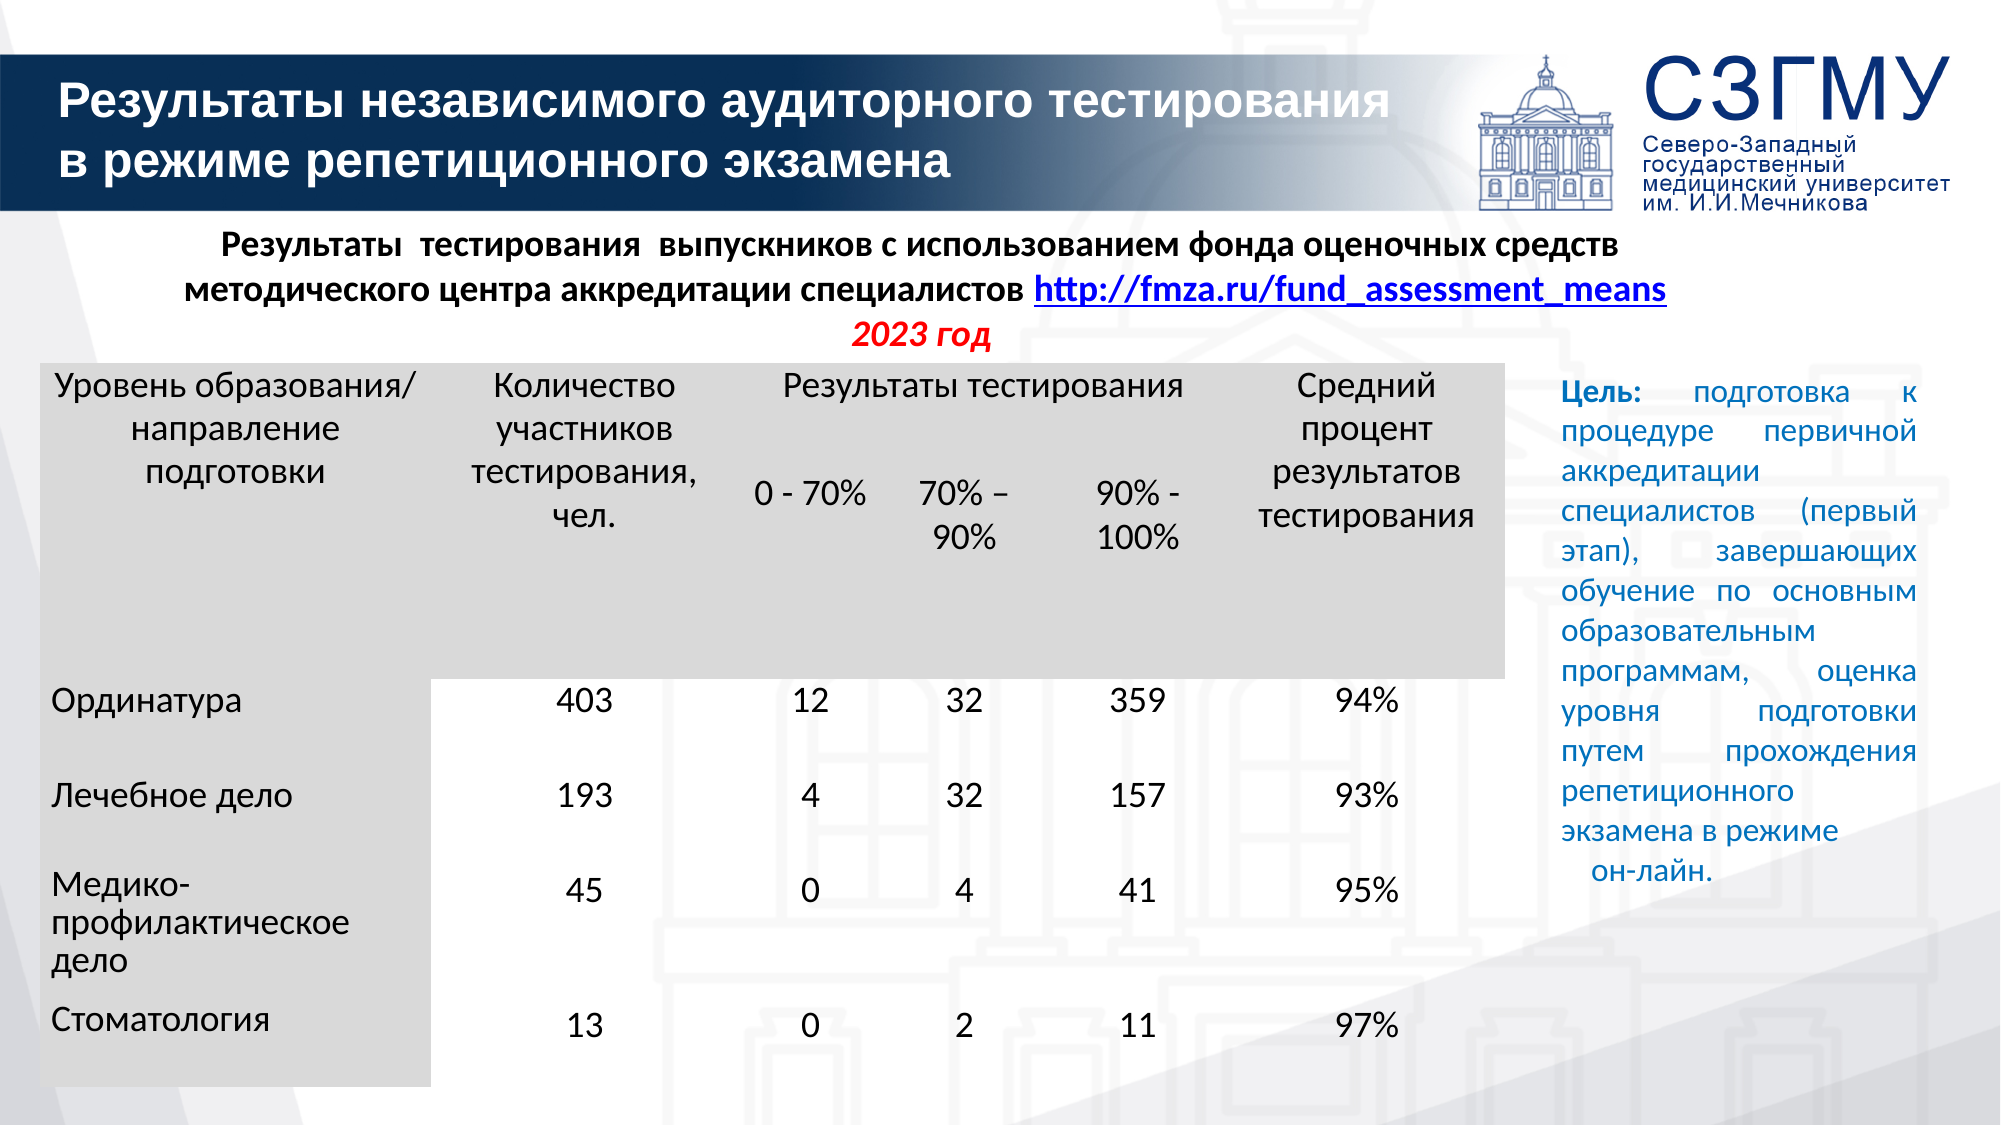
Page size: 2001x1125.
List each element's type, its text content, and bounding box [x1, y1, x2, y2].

table_cell 70% – 90% [882, 472, 1046, 679]
table_cell 4 [739, 774, 882, 868]
table_cell Медико-профилактическое дело [40, 868, 431, 1003]
table_cell 0 - 70% [739, 472, 882, 679]
table_cell Стоматология [40, 1003, 431, 1087]
table_cell 0 [739, 1003, 882, 1087]
table_cell 45 [431, 868, 739, 1003]
table_cell 41 [1046, 868, 1229, 1003]
table_cell 32 [882, 679, 1046, 774]
table_cell 94% [1229, 679, 1505, 774]
table_cell 93% [1229, 774, 1505, 868]
text_box Результаты тестирования выпускников с использованием фонда оценочных средств методического центра аккредитации специалистов http://fmza.ru/fund_assessment_means 2023 год [40, 211, 1802, 362]
table_cell 97% [1229, 1003, 1505, 1087]
table_cell 0 [739, 868, 882, 1003]
picture [0, 0, 2001, 1125]
table_cell 32 [882, 774, 1046, 868]
table_cell 193 [431, 774, 739, 868]
table_cell 4 [882, 868, 1046, 1003]
table_cell 95% [1229, 868, 1505, 1003]
table_cell 90% - 100% [1046, 472, 1229, 679]
title Результаты независимого аудиторного тестирования в режиме репетиционного экзамена [42, 64, 1408, 190]
table_header Средний процент результатов тестирования [1229, 363, 1505, 679]
table_cell 2 [882, 1003, 1046, 1087]
table_cell Лечебное дело [40, 774, 431, 868]
table_cell Ординатура [40, 679, 431, 774]
table_header Количество участников тестирования, чел. [431, 363, 739, 679]
table_header Результаты тестирования [739, 363, 1229, 472]
table_cell 359 [1046, 679, 1229, 774]
text_box Цель: подготовка к процедуре первичной аккредитации специалистов (первый этап), завершающих обучение по основным образовательным программам, оценка уровня подготовки путем прохождения репетиционного экзамена в режиме он-лайн. [1546, 361, 1933, 895]
table_header Уровень образования/ направление подготовки [40, 363, 431, 679]
table_cell 11 [1046, 1003, 1229, 1087]
table_cell 13 [431, 1003, 739, 1087]
table_cell 157 [1046, 774, 1229, 868]
table_cell 12 [739, 679, 882, 774]
table_cell 403 [431, 679, 739, 774]
